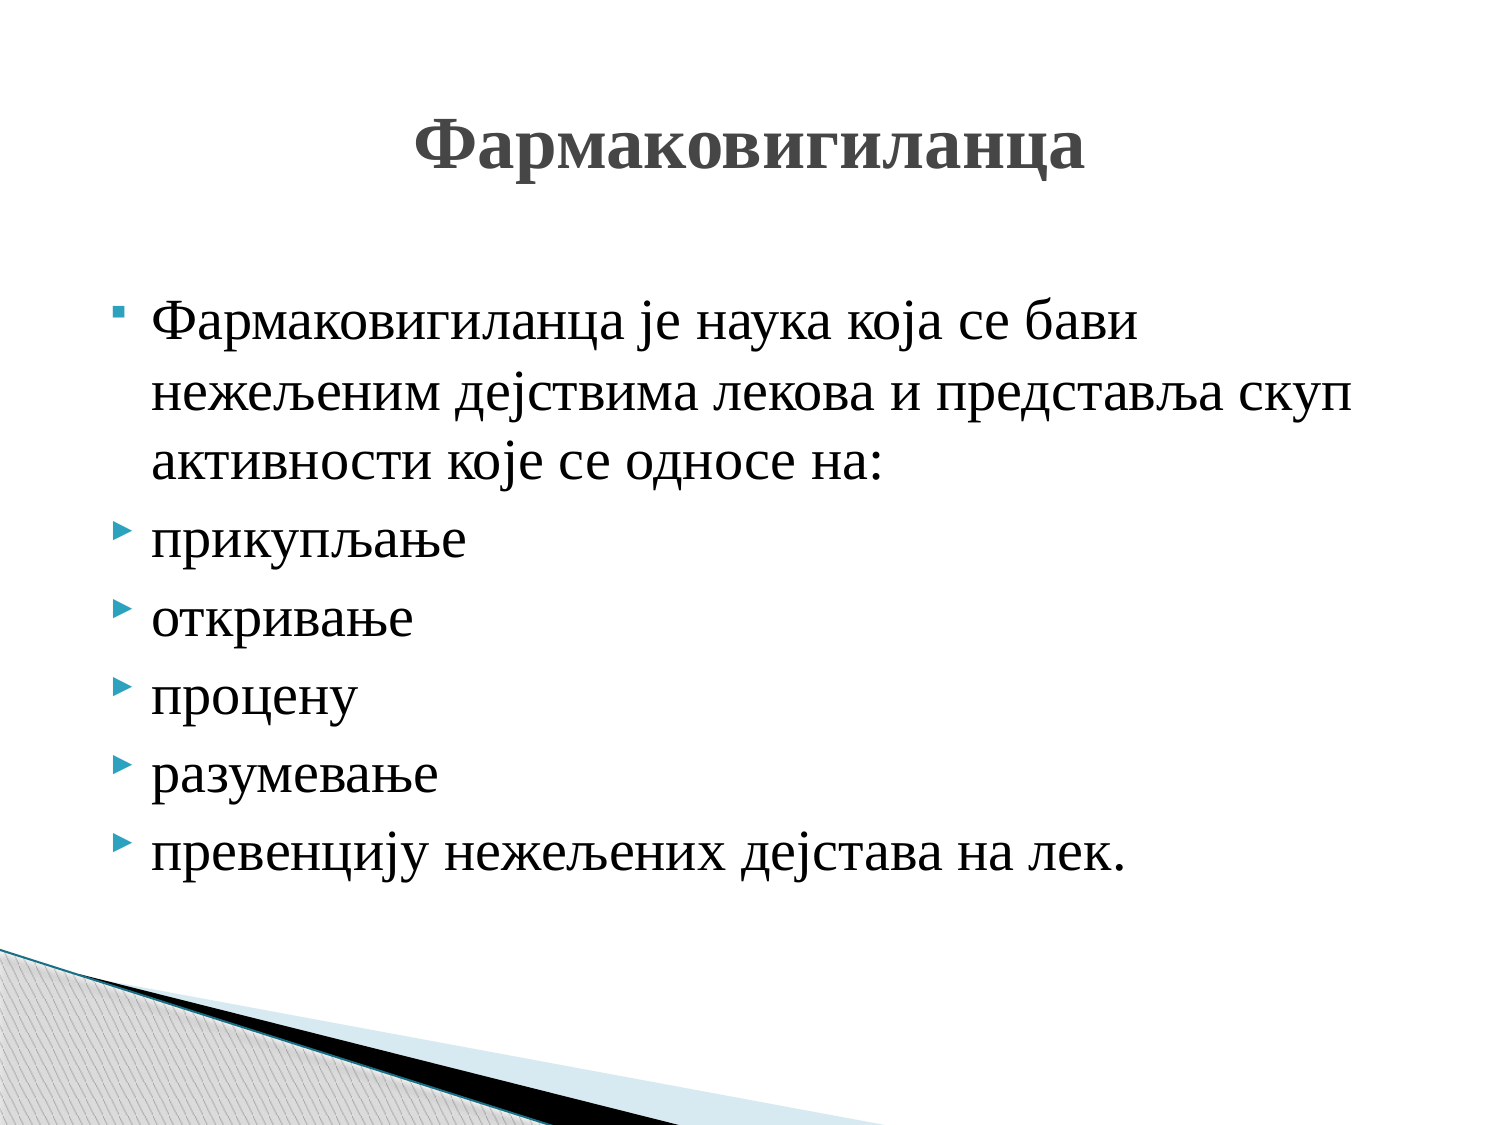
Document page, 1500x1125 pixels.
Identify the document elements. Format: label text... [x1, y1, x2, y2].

list Фармаковигиланца је наука која се бави нежељеним дејствима лекова и представља скуп активности које се односе на: прикупљање откривање процену разумевање превенцију нежељених дејстава на лек. [76, 196, 1427, 1047]
title Фармаковигиланца [75, 45, 1425, 233]
